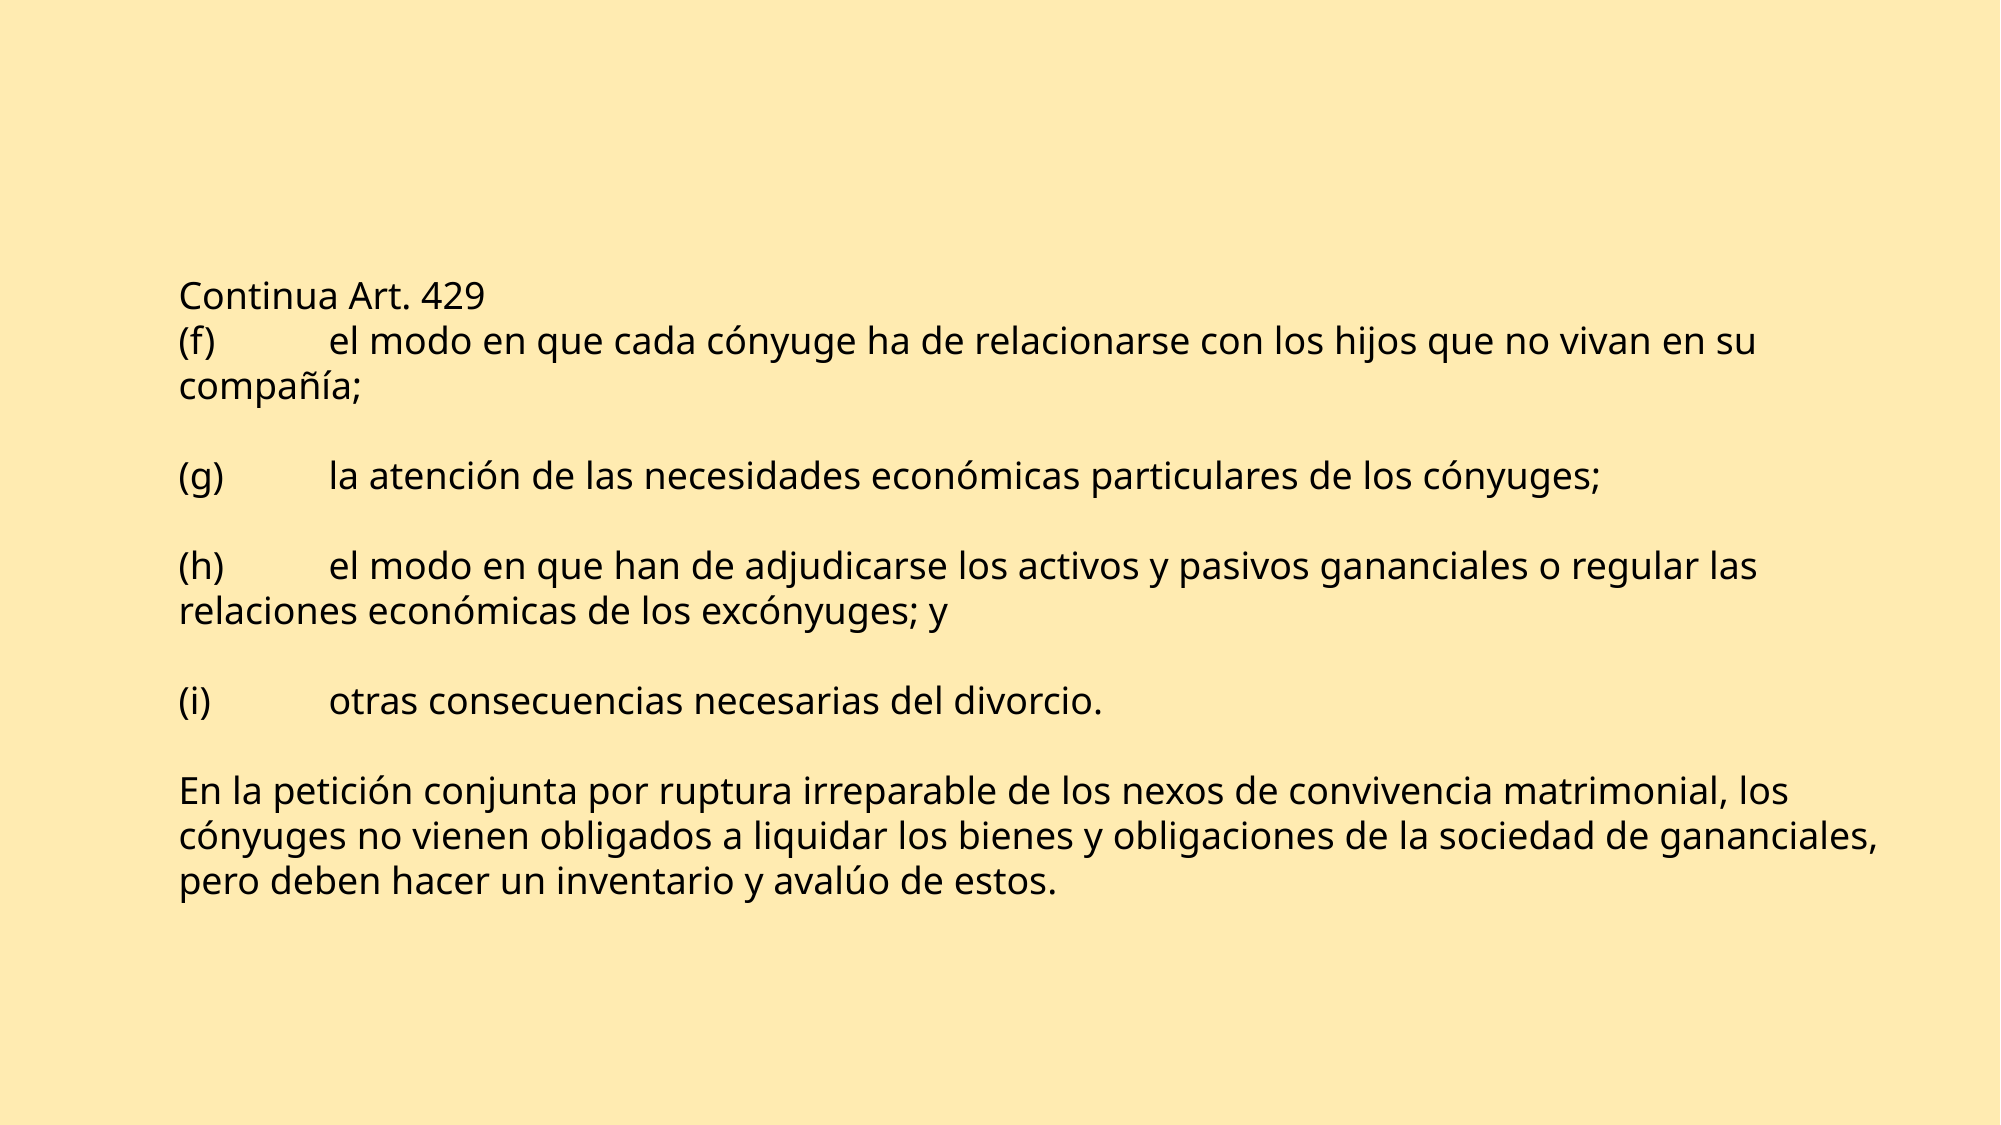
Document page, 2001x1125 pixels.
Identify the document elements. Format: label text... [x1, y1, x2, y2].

text_box Continua Art. 429 (f) el modo en que cada cónyuge ha de relacionarse con los hijos que no vivan en su compañía; (g) la atención de las necesidades económicas particulares de los cónyuges; (h) el modo en que han de adjudicarse los activos y pasivos gananciales o regular las relaciones económicas de los excónyuges; y (i) otras consecuencias necesarias del divorcio. En la petición conjunta por ruptura irreparable de los nexos de convivencia matrimonial, los cónyuges no vienen obligados a liquidar los bienes y obligaciones de la sociedad de gananciales, pero deben hacer un inventario y avalúo de estos. [163, 265, 1939, 910]
